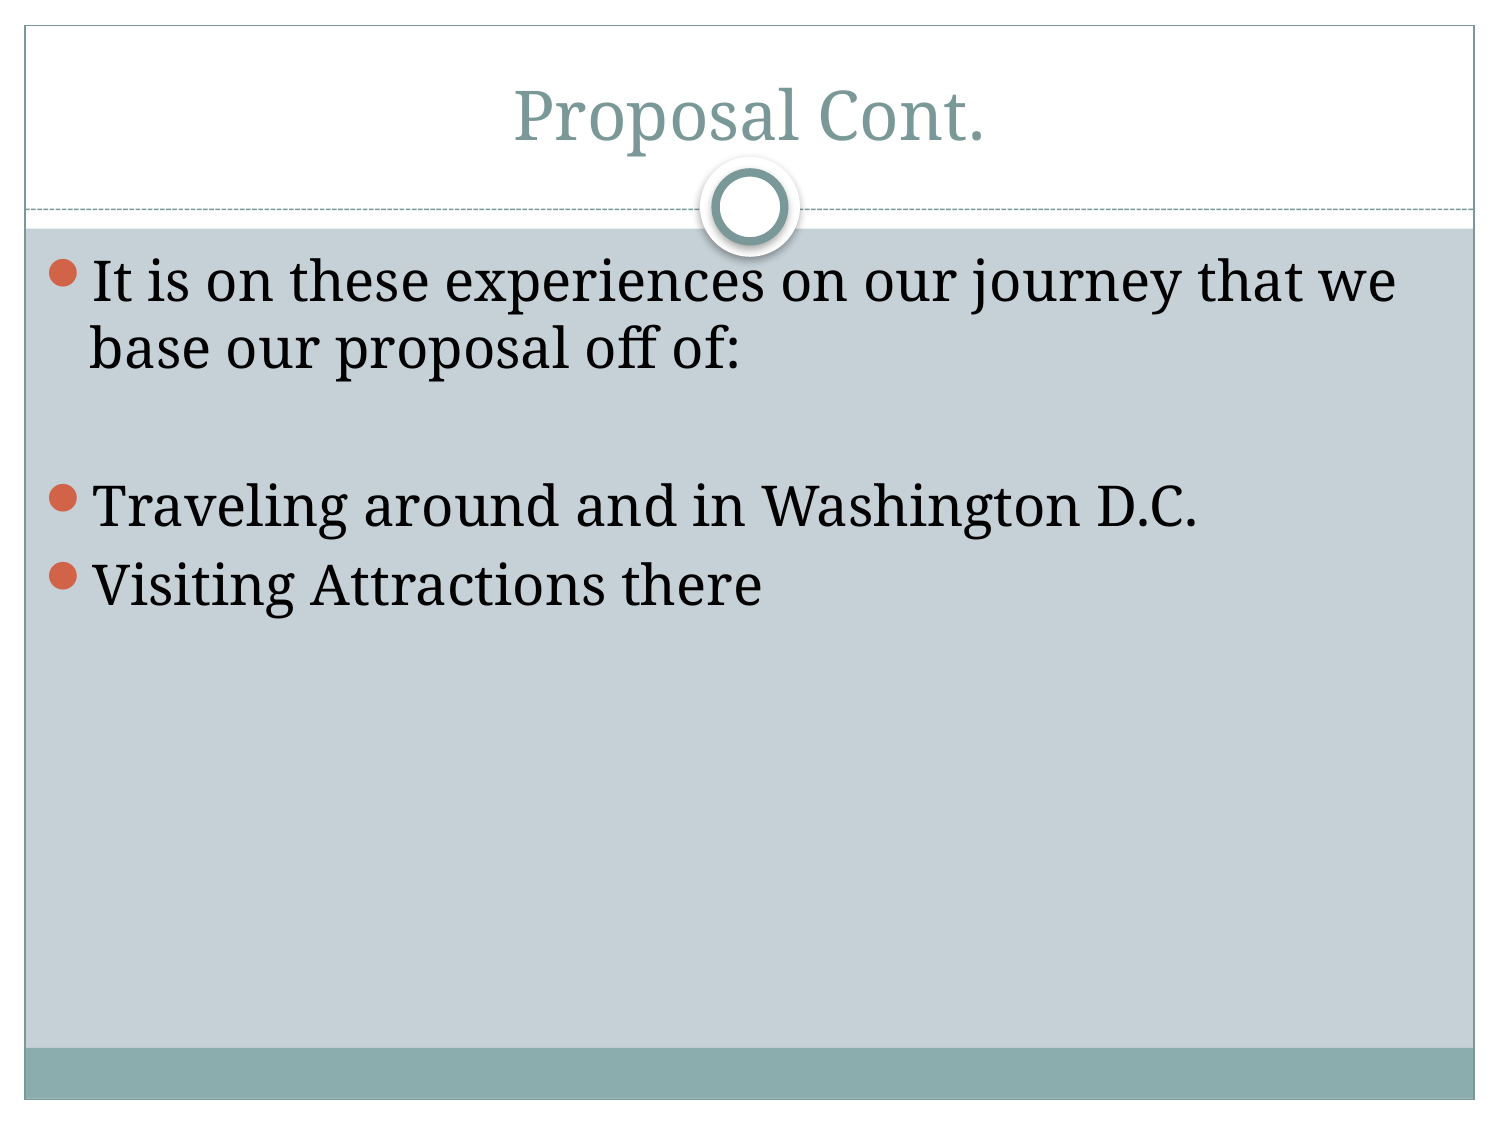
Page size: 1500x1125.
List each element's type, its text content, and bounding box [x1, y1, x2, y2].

list It is on these experiences on our journey that we base our proposal off of: Traveling around and in Washington D.C. Visiting Attractions there [29, 237, 1426, 988]
title Proposal Cont. [49, 37, 1450, 163]
